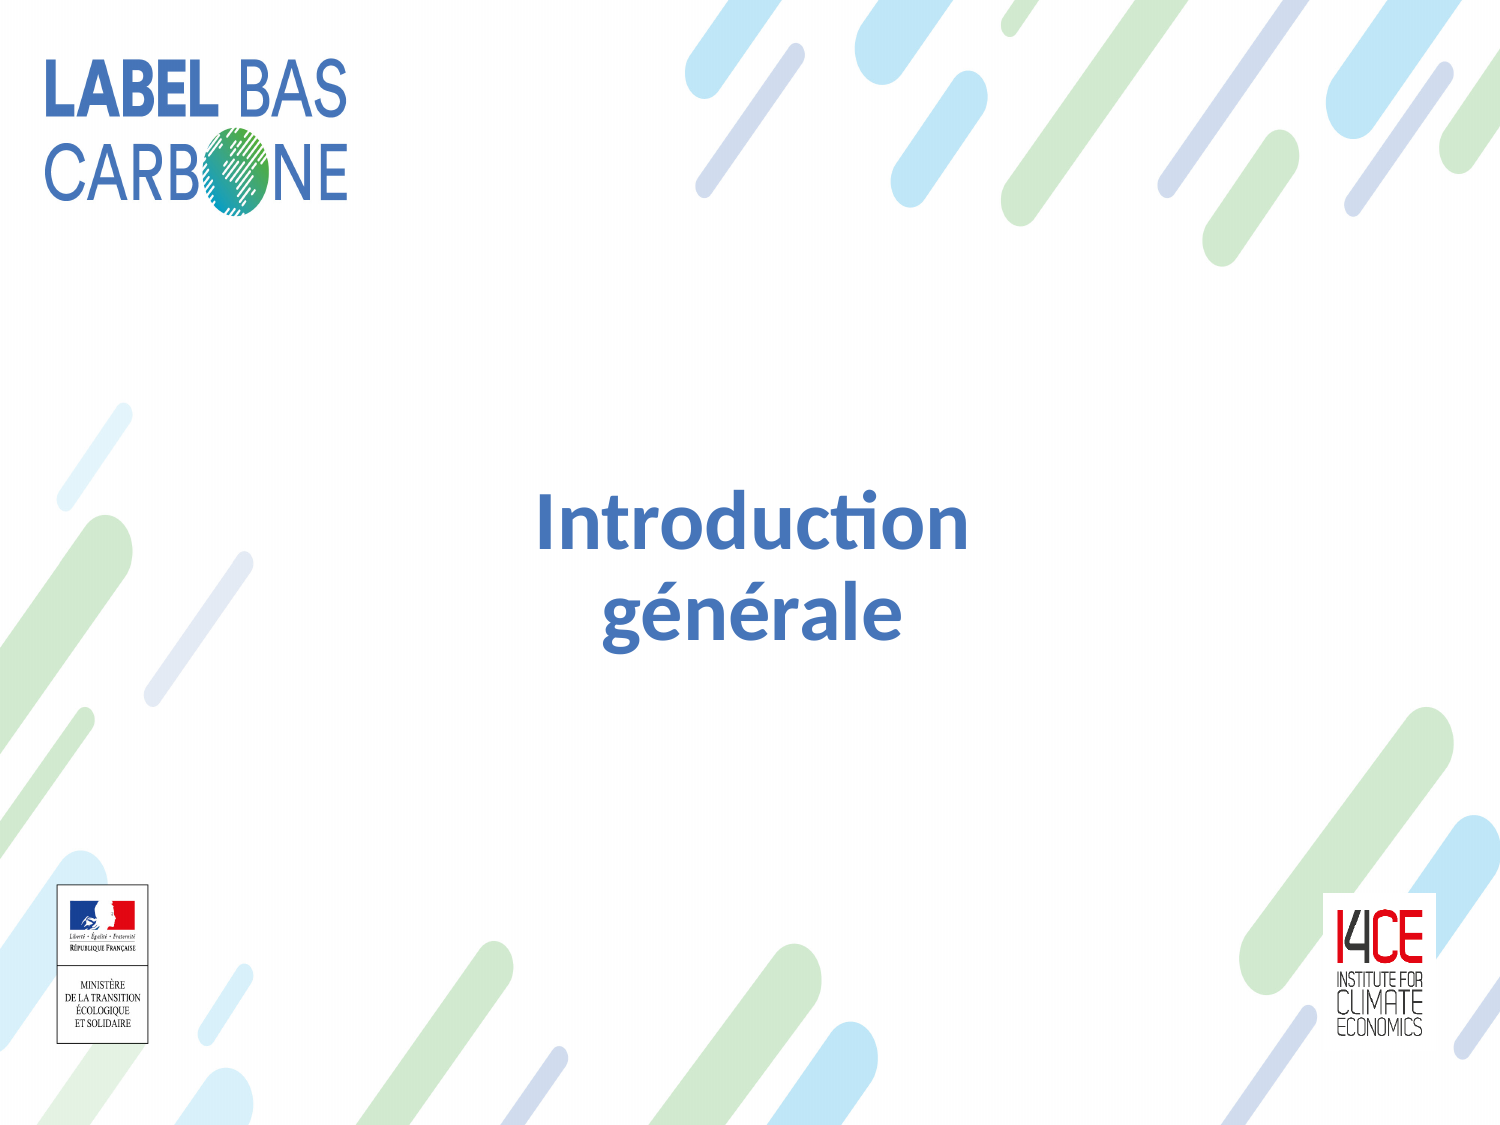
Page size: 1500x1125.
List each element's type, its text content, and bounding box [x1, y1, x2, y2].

text_box Introduction générale [404, 469, 1102, 601]
picture [0, 0, 1500, 1125]
